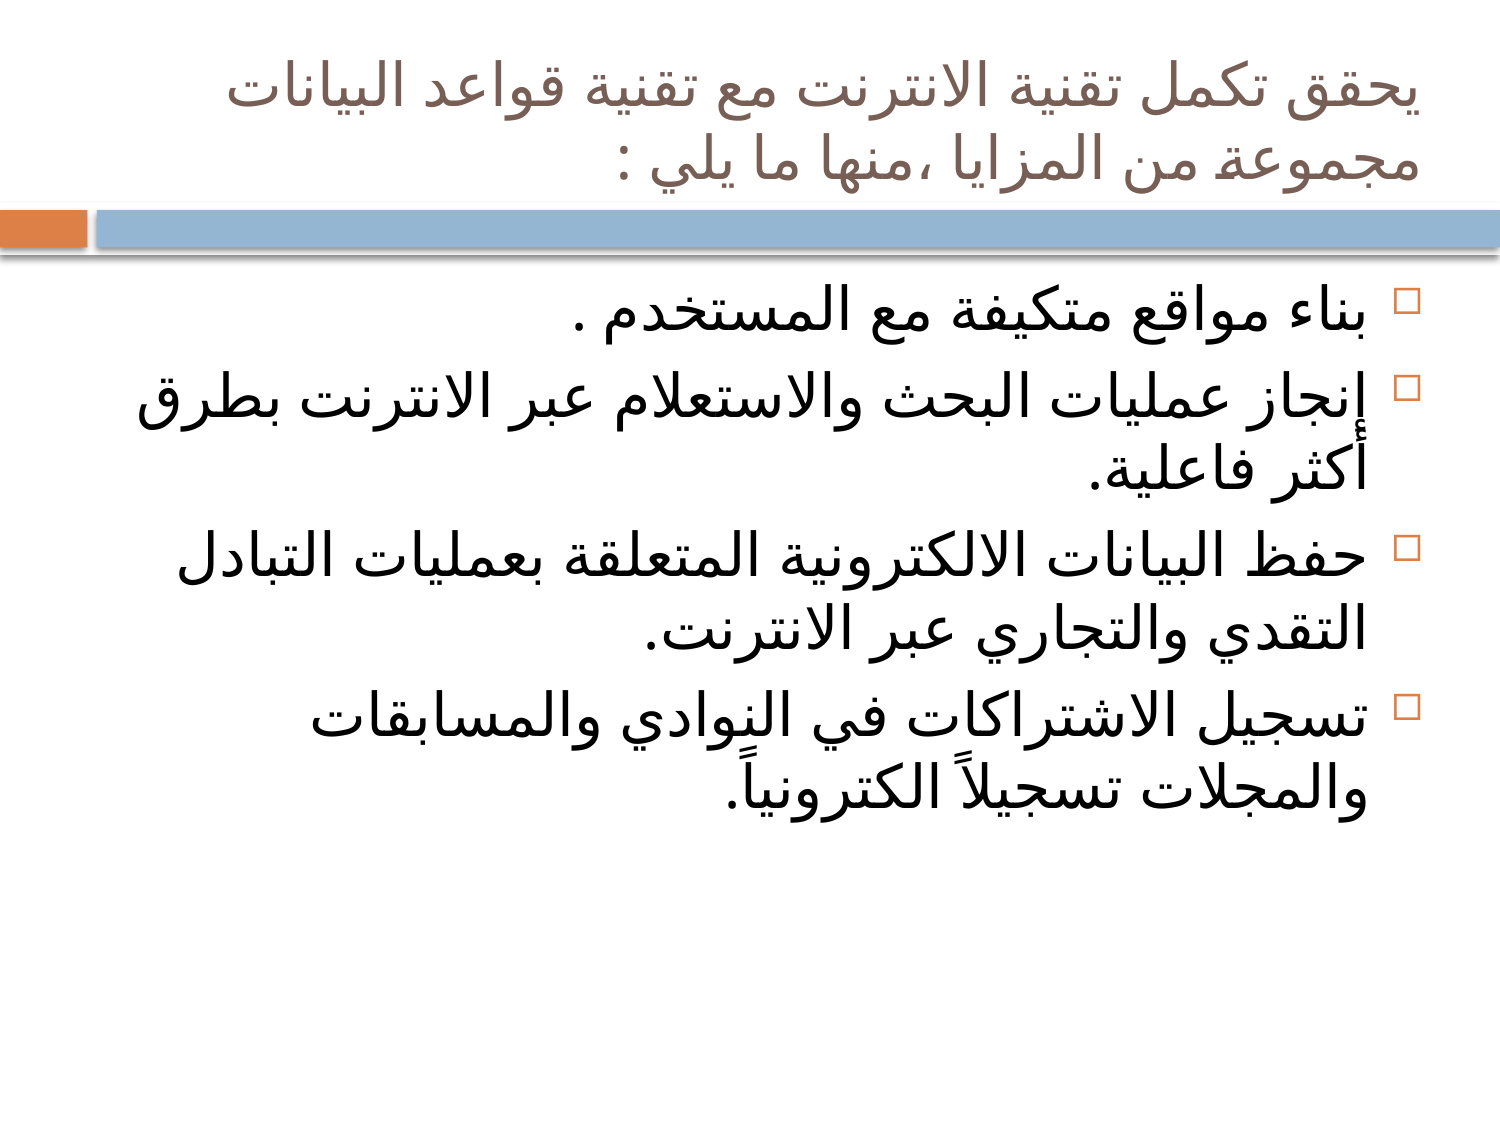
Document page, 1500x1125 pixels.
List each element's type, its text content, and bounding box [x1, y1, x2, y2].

list بناء مواقع متكيفة مع المستخدم . إنجاز عمليات البحث والاستعلام عبر الانترنت بطرق أكثر فاعلية. حفظ البيانات الالكترونية المتعلقة بعمليات التبادل التقدي والتجاري عبر الانترنت. تسجيل الاشتراكات في النوادي والمسابقات والمجلات تسجيلاً الكترونياً. [100, 262, 1438, 1000]
title يحقق تكمل تقنية الانترنت مع تقنية قواعد البيانات مجموعة من المزايا ،منها ما يلي : [100, 37, 1438, 200]
